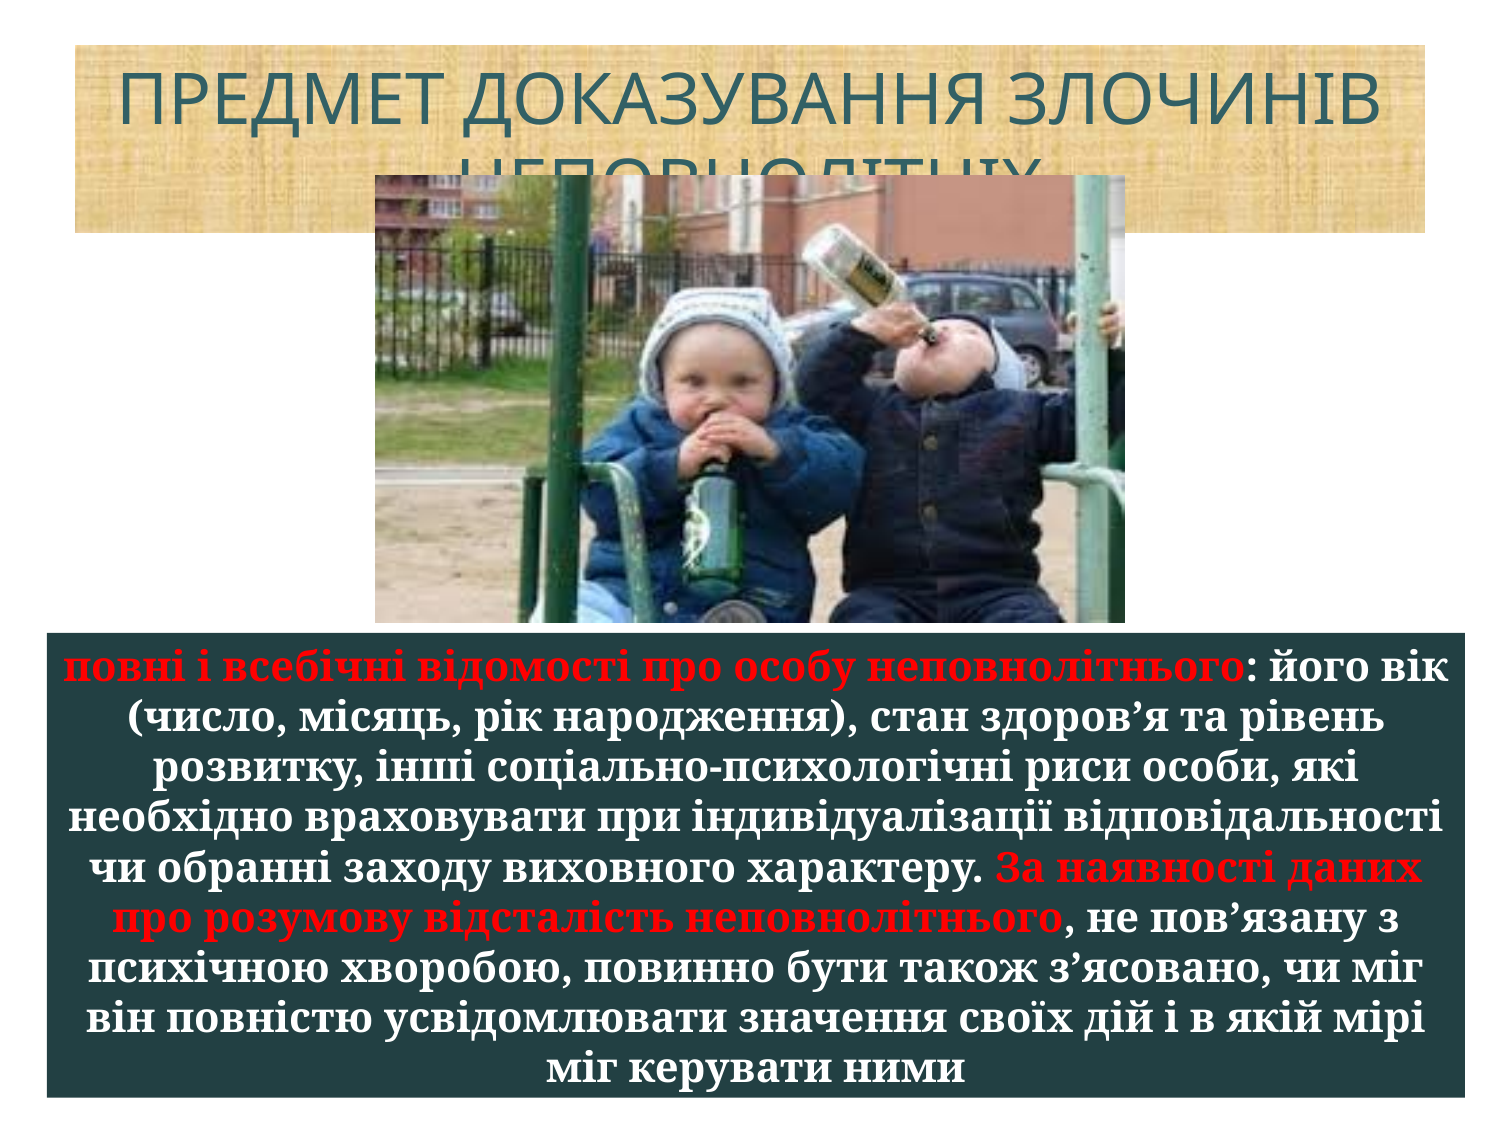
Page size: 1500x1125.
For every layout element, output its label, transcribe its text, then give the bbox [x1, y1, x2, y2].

picture [374, 175, 1126, 623]
text_box повні і всебічні відомості про особу неповнолітнього: його вік (число, місяць, рік народження), стан здоров’я та рівень розвитку, інші соціально-психологічні риси особи, які необхідно враховувати при індивідуалізації відповідальності чи обранні заходу виховного характеру. За наявності даних про розумову відсталість неповнолітнього, не пов’язану з психічною хворобою, повинно бути також з’ясовано, чи міг він повністю усвідомлювати значення своїх дій і в якій мірі міг керувати ними [46, 632, 1465, 1098]
title ПРЕДМЕТ ДОКАЗУВАННЯ ЗЛОЧИНІВ НЕПОВНОЛІТНІХ [75, 45, 1425, 233]
